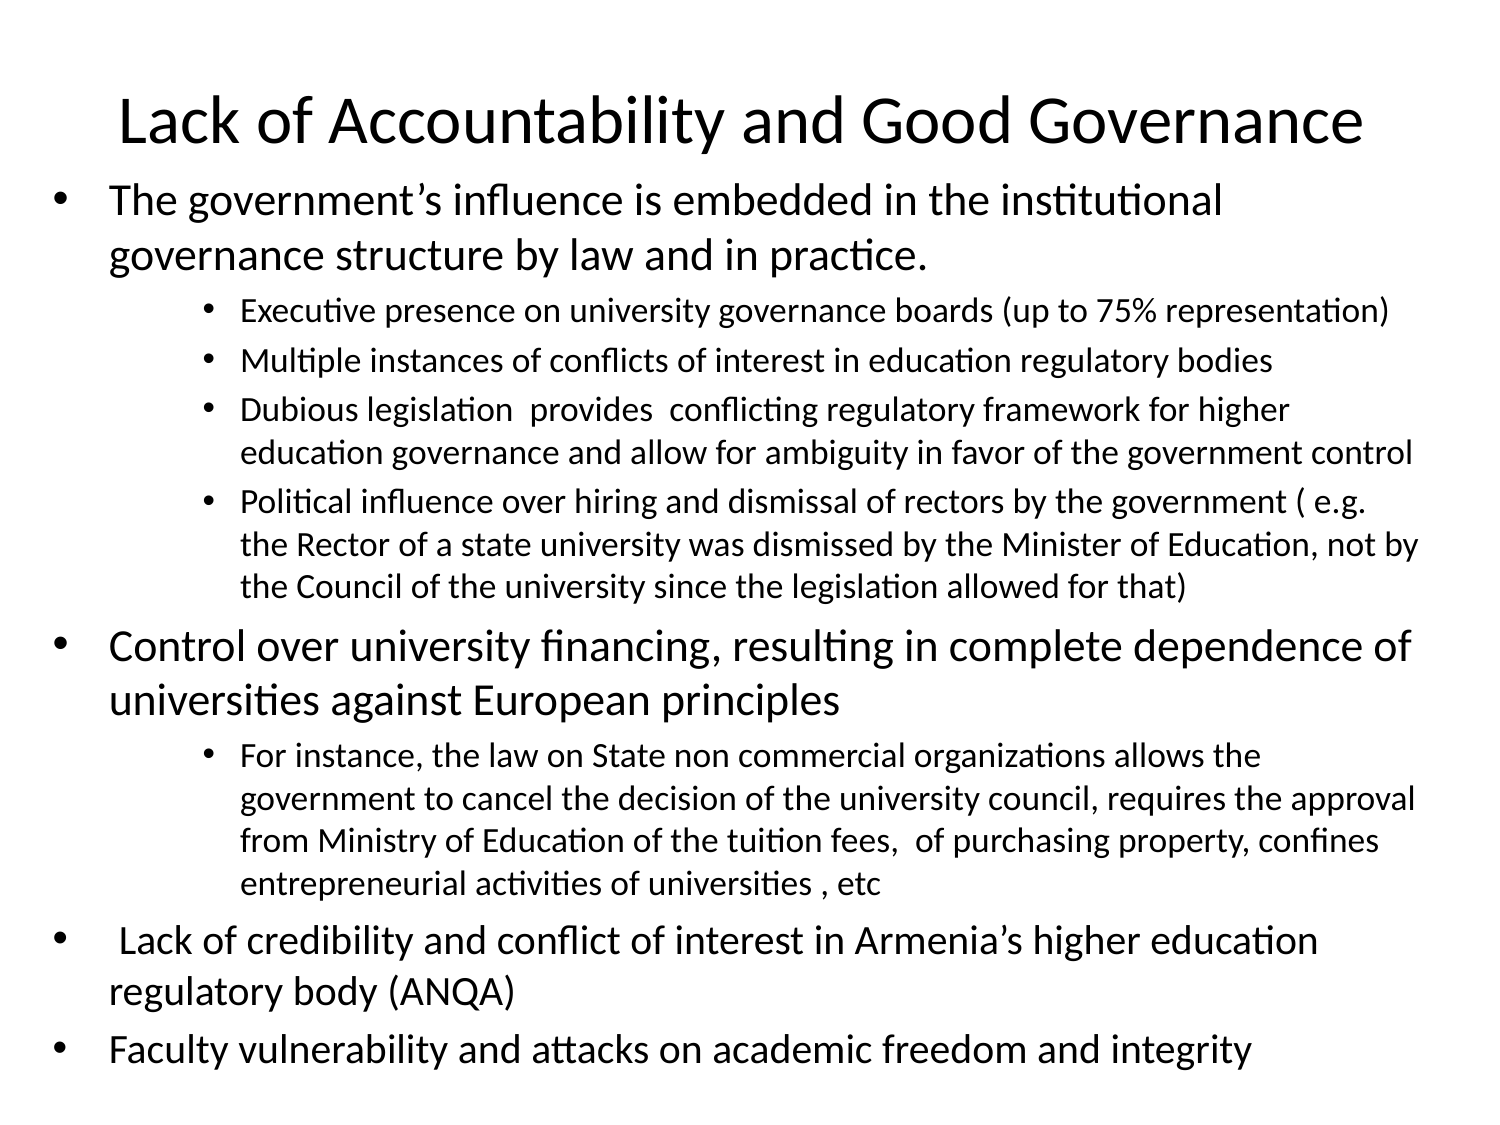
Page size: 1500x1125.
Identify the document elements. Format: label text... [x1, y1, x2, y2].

list The government’s influence is embedded in the institutional governance structure by law and in practice. Executive presence on university governance boards (up to 75% representation) Multiple instances of conflicts of interest in education regulatory bodies Dubious legislation provides conflicting regulatory framework for higher education governance and allow for ambiguity in favor of the government control Political influence over hiring and dismissal of rectors by the government ( e.g. the Rector of a state university was dismissed by the Minister of Education, not by the Council of the university since the legislation allowed for that) Control over university financing, resulting in complete dependence of universities against European principles For instance, the law on State non commercial organizations allows the government to cancel the decision of the university council, requires the approval from Ministry of Education of the tuition fees, of purchasing property, confines entrepreneurial activities of universities , etc Lack of credibility and conflict of interest in Armenia’s higher education regulatory body (ANQA) Faculty vulnerability and attacks on academic freedom and integrity [37, 162, 1438, 1125]
title Lack of Accountability and Good Governance [75, 45, 1425, 162]
